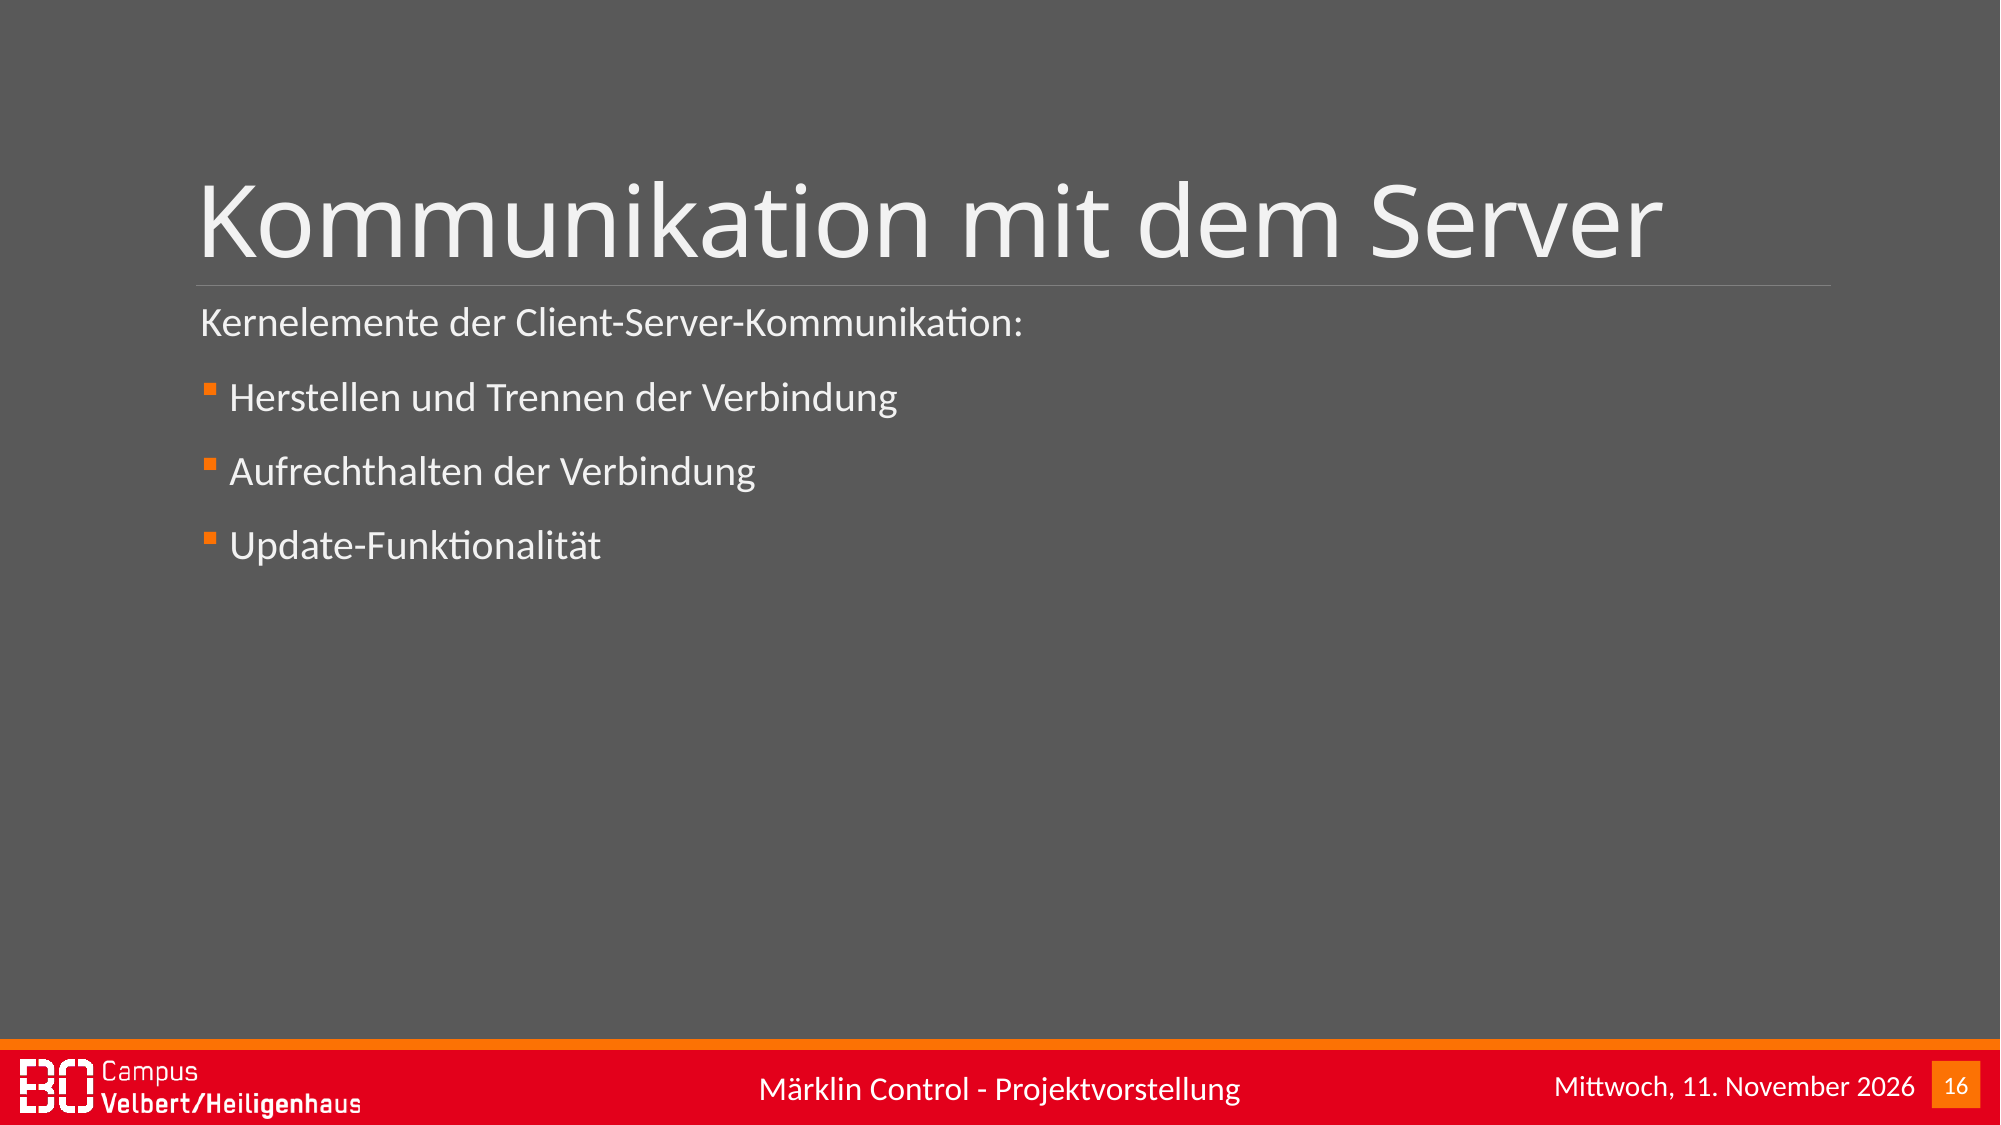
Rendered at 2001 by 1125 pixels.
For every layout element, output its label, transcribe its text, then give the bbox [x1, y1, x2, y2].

list Kernelemente der Client-Server-Kommunikation: Herstellen und Trennen der Verbindung Aufrechthalten der Verbindung Update-Funktionalität [200, 293, 1851, 954]
title Kommunikation mit dem Server [180, 47, 1830, 285]
picture [101, 1057, 365, 1120]
slide_number 16 [1931, 1060, 1981, 1109]
picture [19, 1059, 94, 1113]
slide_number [1525, 1054, 1931, 1115]
